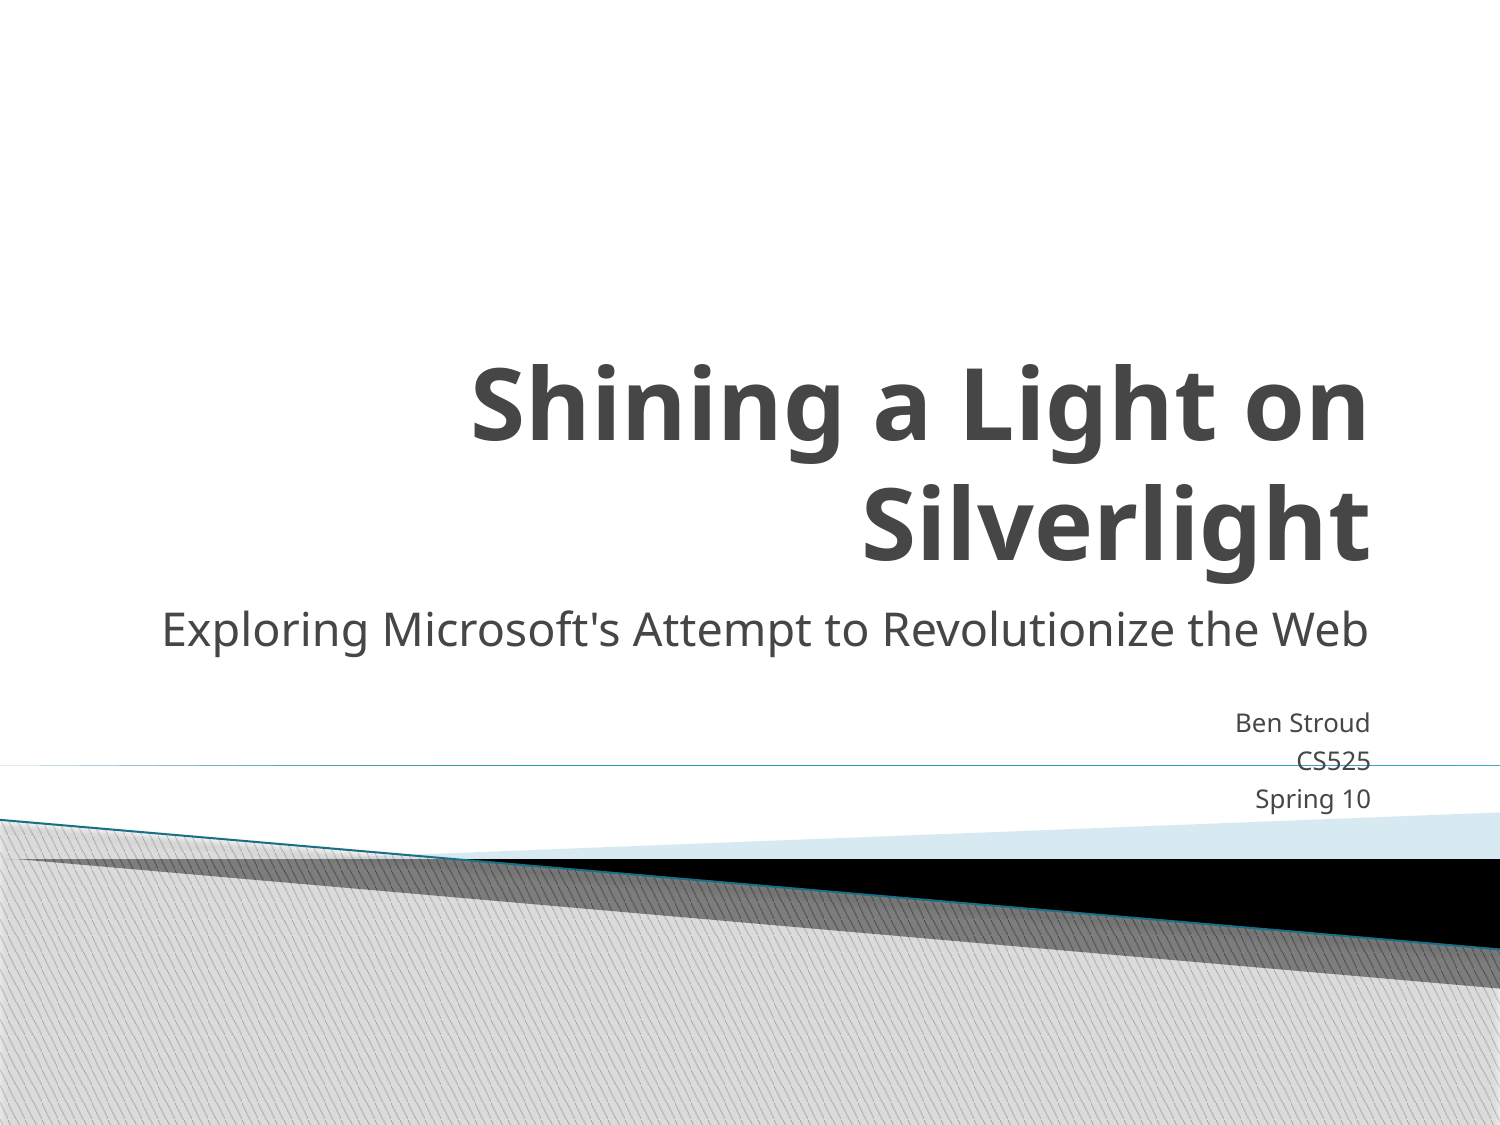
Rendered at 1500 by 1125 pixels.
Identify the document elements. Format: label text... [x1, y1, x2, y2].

picture [5, 859, 1500, 989]
subtitle Exploring Microsoft's Attempt to Revolutionize the Web Ben Stroud CS525 Spring 10 [112, 592, 1388, 825]
title Shining a Light on Silverlight [112, 287, 1388, 588]
